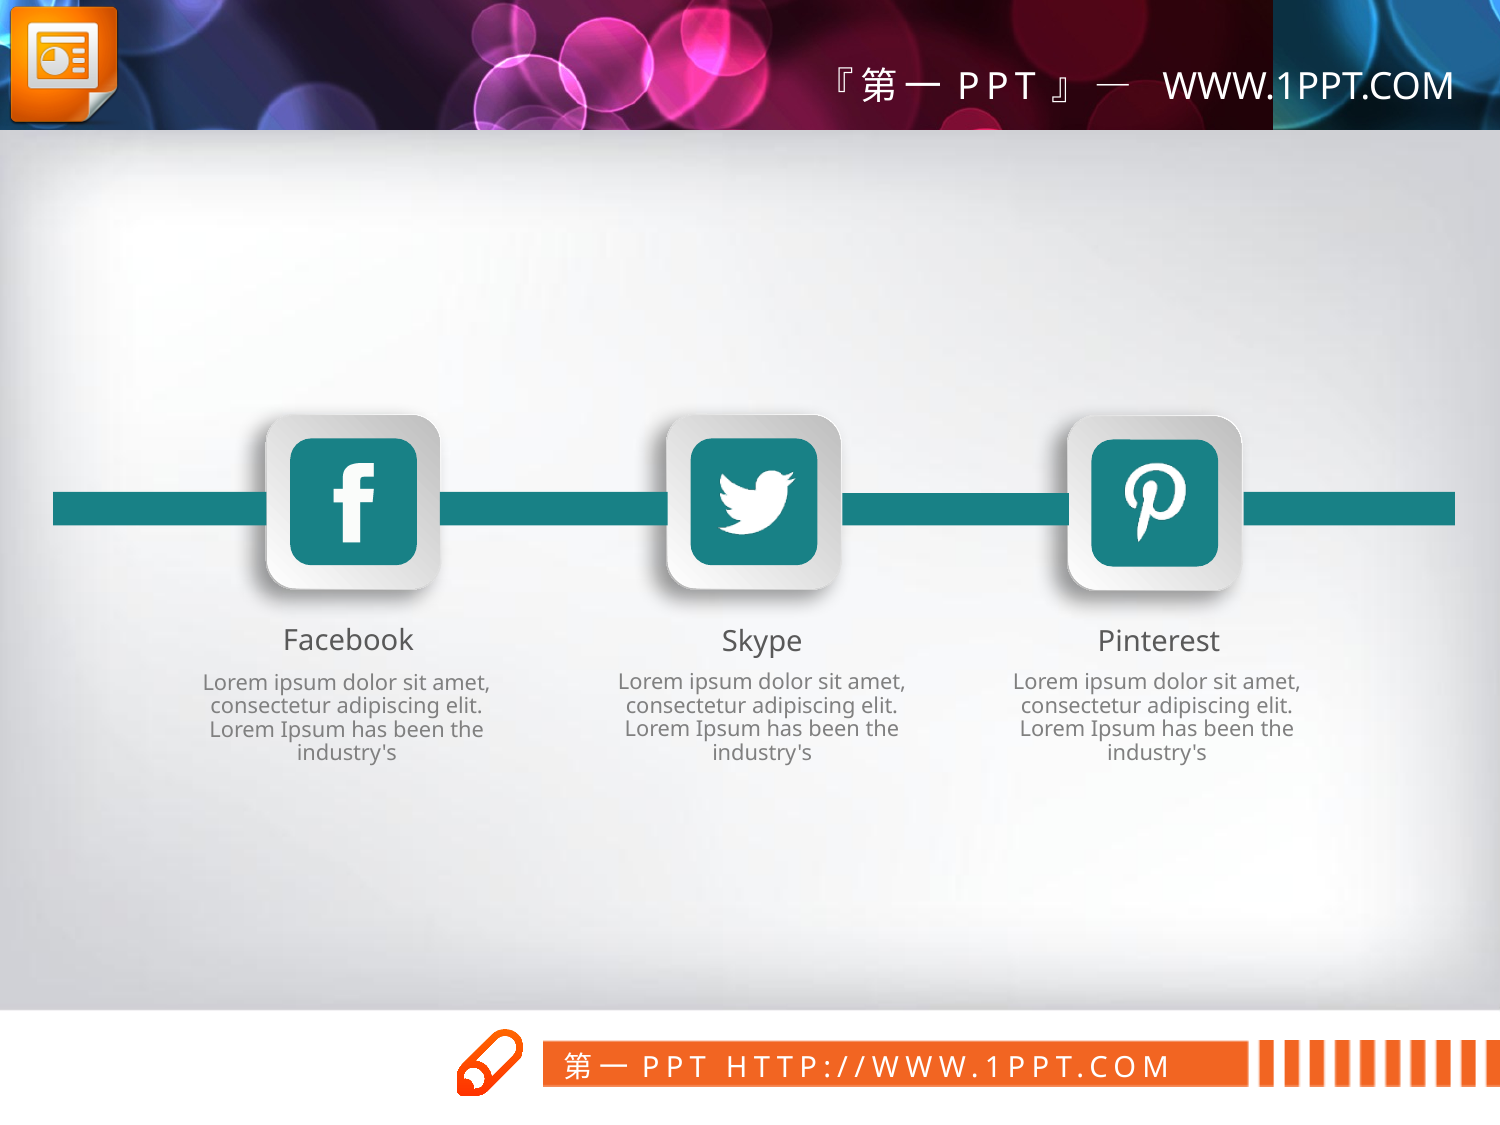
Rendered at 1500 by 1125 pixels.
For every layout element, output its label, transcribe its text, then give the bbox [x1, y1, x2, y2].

text_box Lorem ipsum dolor sit amet, consectetur adipiscing elit. Lorem Ipsum has been the industry's [183, 663, 511, 754]
picture [543, 1040, 1500, 1087]
text_box Pinterest [1083, 614, 1258, 663]
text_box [665, 413, 842, 490]
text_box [265, 535, 442, 590]
text_box Lorem ipsum dolor sit amet, consectetur adipiscing elit. Lorem Ipsum has been the industry's [993, 663, 1321, 754]
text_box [665, 535, 842, 590]
text_box Skype [707, 614, 897, 663]
text_box Facebook [268, 614, 443, 663]
text_box Lorem ipsum dolor sit amet, consectetur adipiscing elit. Lorem Ipsum has been the industry's [598, 663, 926, 754]
picture [0, 0, 1500, 1012]
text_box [52, 491, 1456, 526]
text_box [1066, 414, 1243, 490]
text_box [265, 413, 442, 490]
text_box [1066, 535, 1243, 592]
